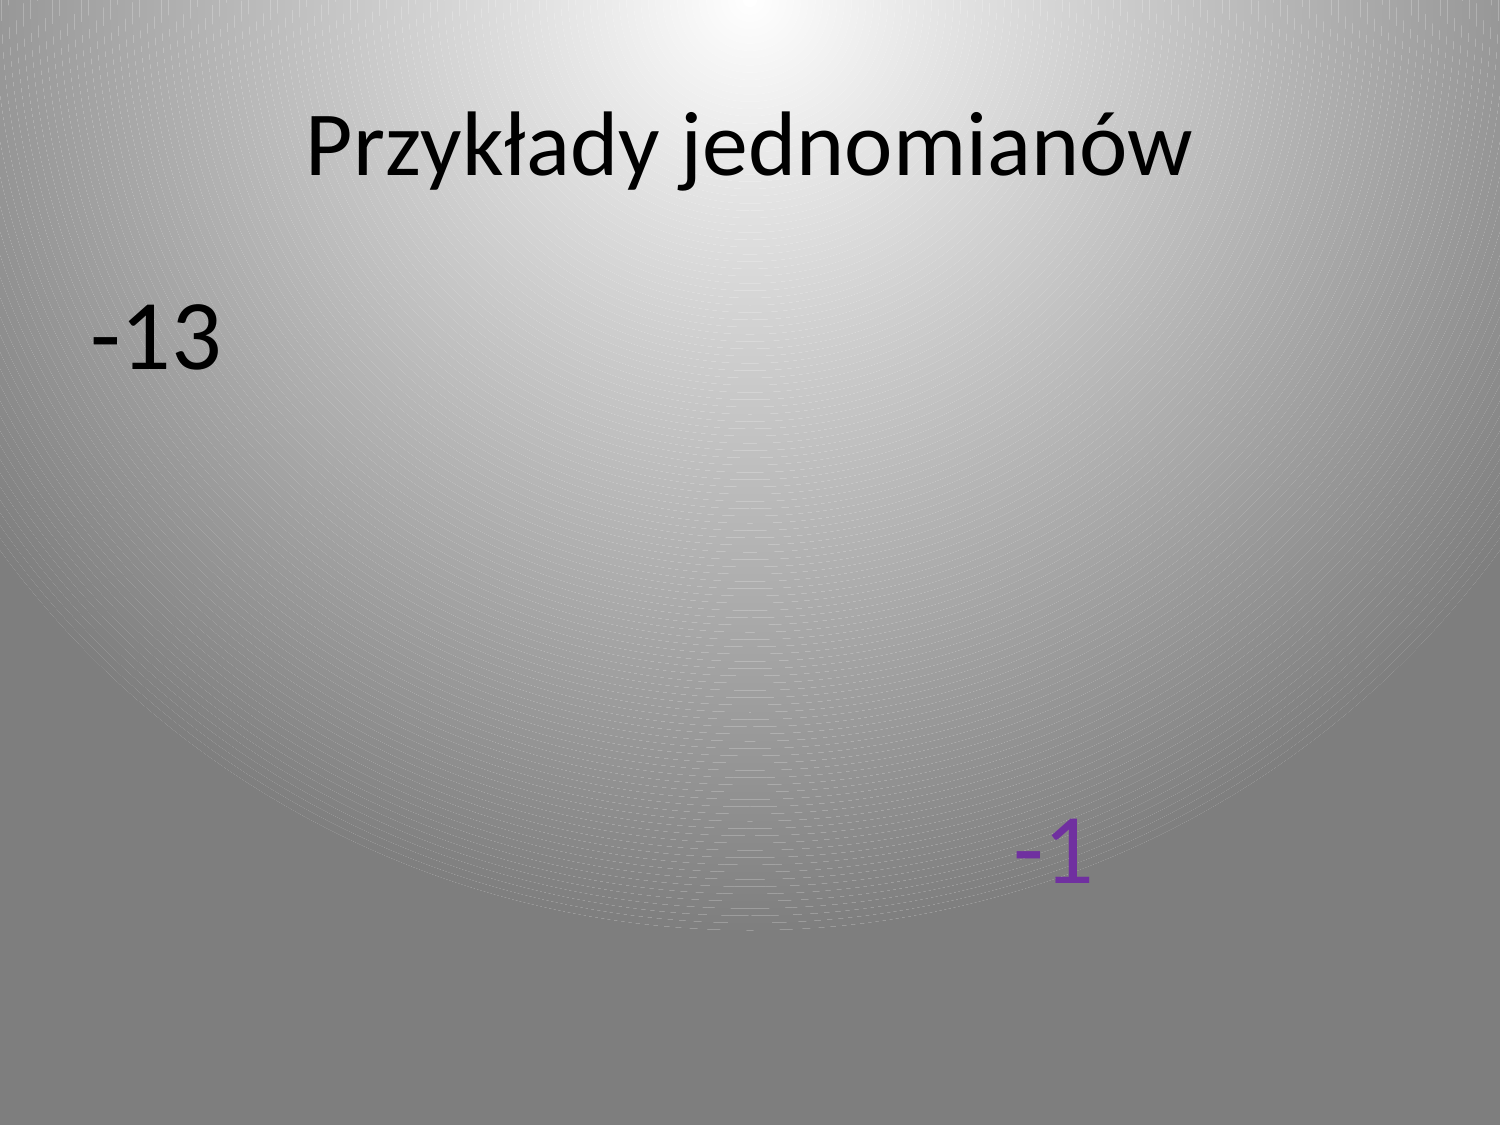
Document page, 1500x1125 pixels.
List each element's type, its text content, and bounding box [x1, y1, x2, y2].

text_box -1 [998, 775, 1272, 970]
title Przykłady jednomianów [75, 45, 1425, 233]
list -13 [75, 262, 349, 457]
